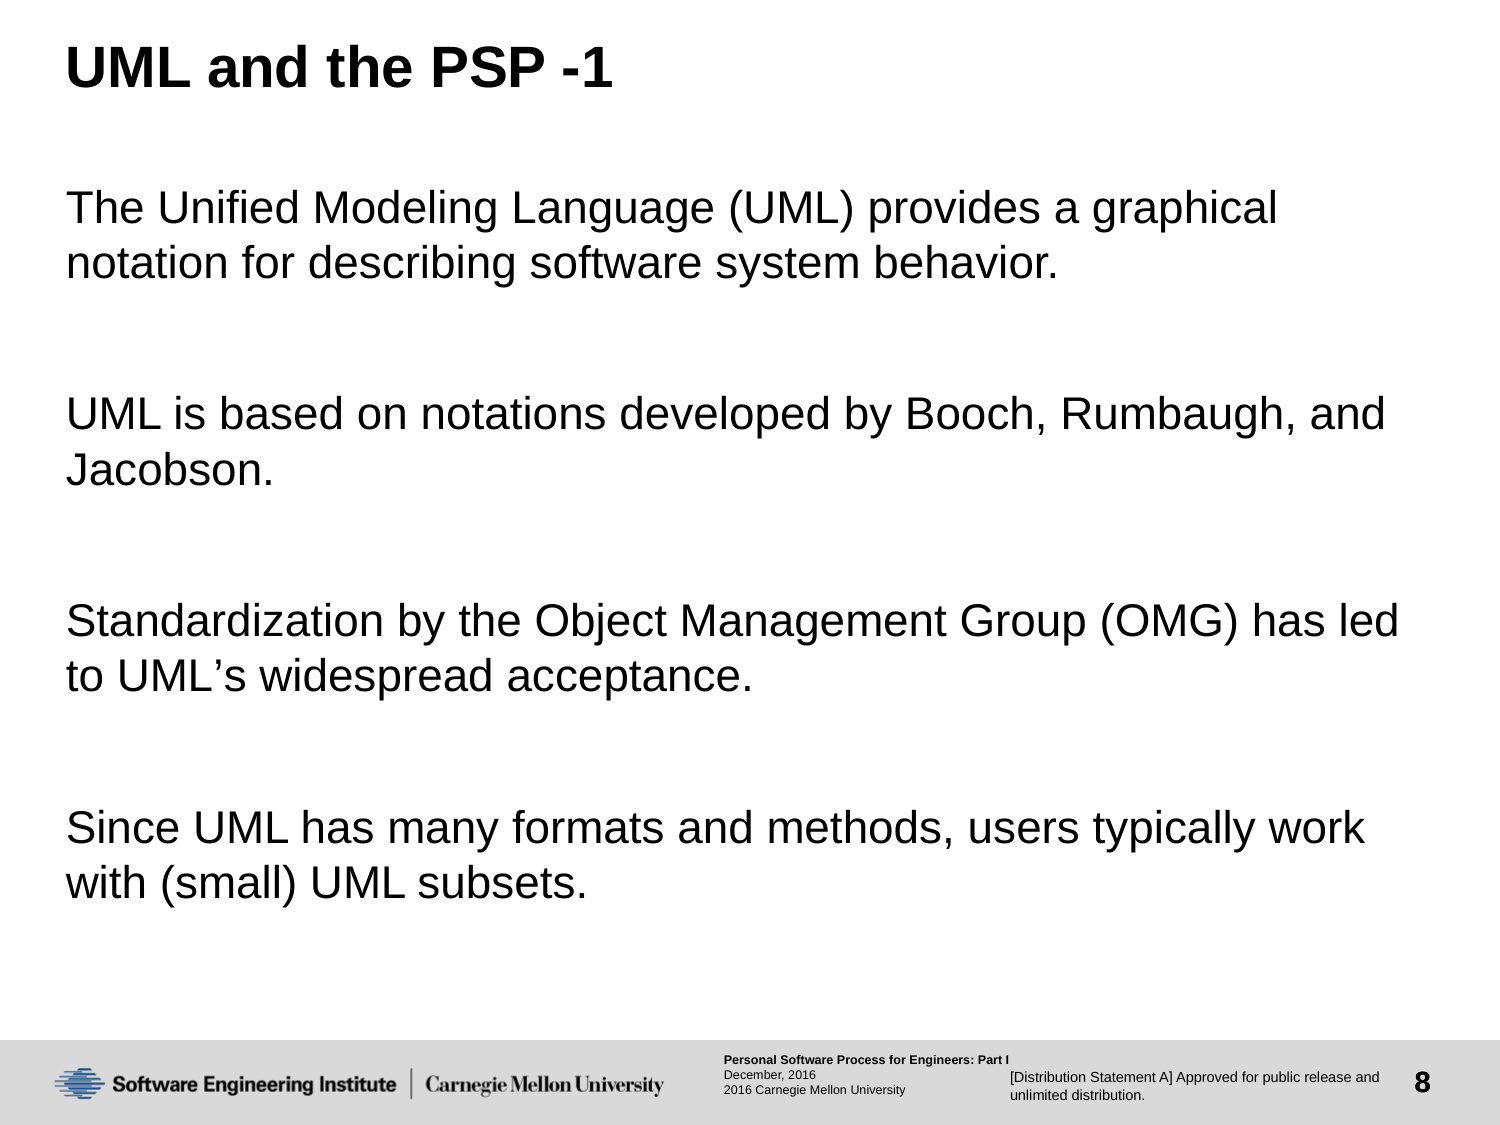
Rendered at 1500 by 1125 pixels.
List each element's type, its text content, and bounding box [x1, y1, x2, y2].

list The Unified Modeling Language (UML) provides a graphical notation for describing software system behavior. UML is based on notations developed by Booch, Rumbaugh, and Jacobson. Standardization by the Object Management Group (OMG) has led to UML’s widespread acceptance. Since UML has many formats and methods, users typically work with (small) UML subsets. [65, 177, 1431, 1000]
picture [46, 1061, 673, 1104]
title UML and the PSP -1 [65, 37, 1313, 148]
